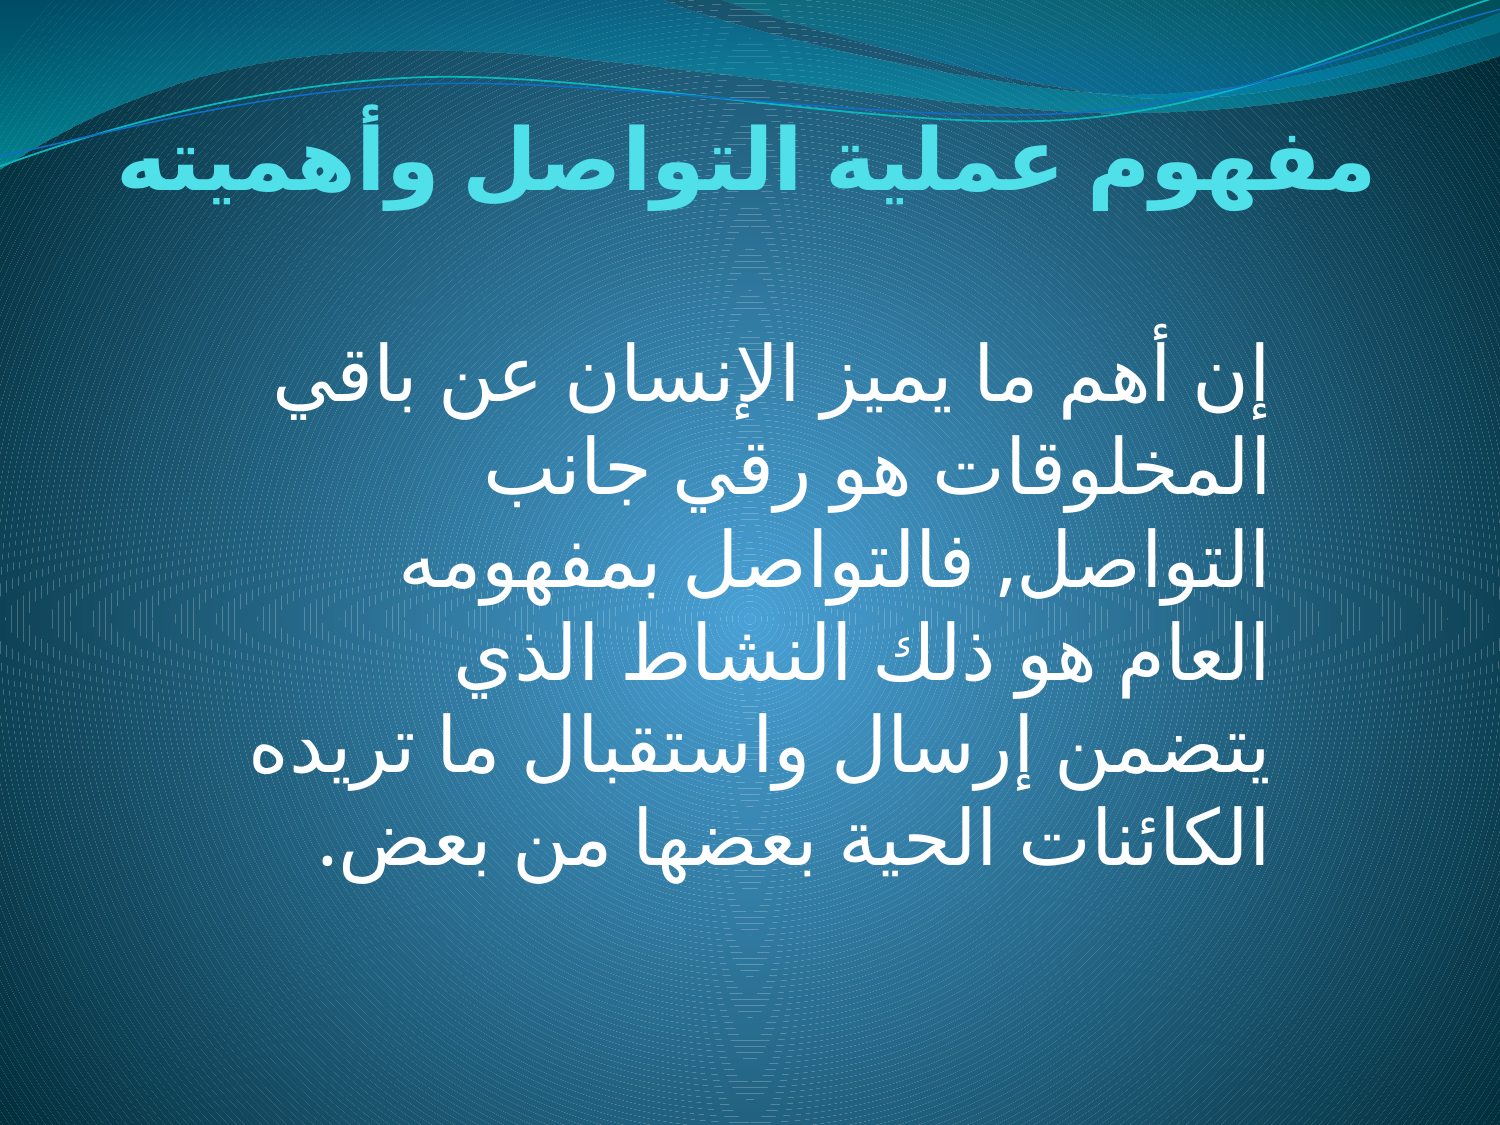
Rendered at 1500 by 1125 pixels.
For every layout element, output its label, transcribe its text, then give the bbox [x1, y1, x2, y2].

title مفهوم عملية التواصل وأهميته [105, 70, 1381, 312]
subtitle إن أهم ما يميز الإنسان عن باقي المخلوقات هو رقي جانب التواصل, فالتواصل بمفهومه العام هو ذلك النشاط الذي يتضمن إرسال واستقبال ما تريده الكائنات الحية بعضها من بعض. [225, 316, 1275, 925]
